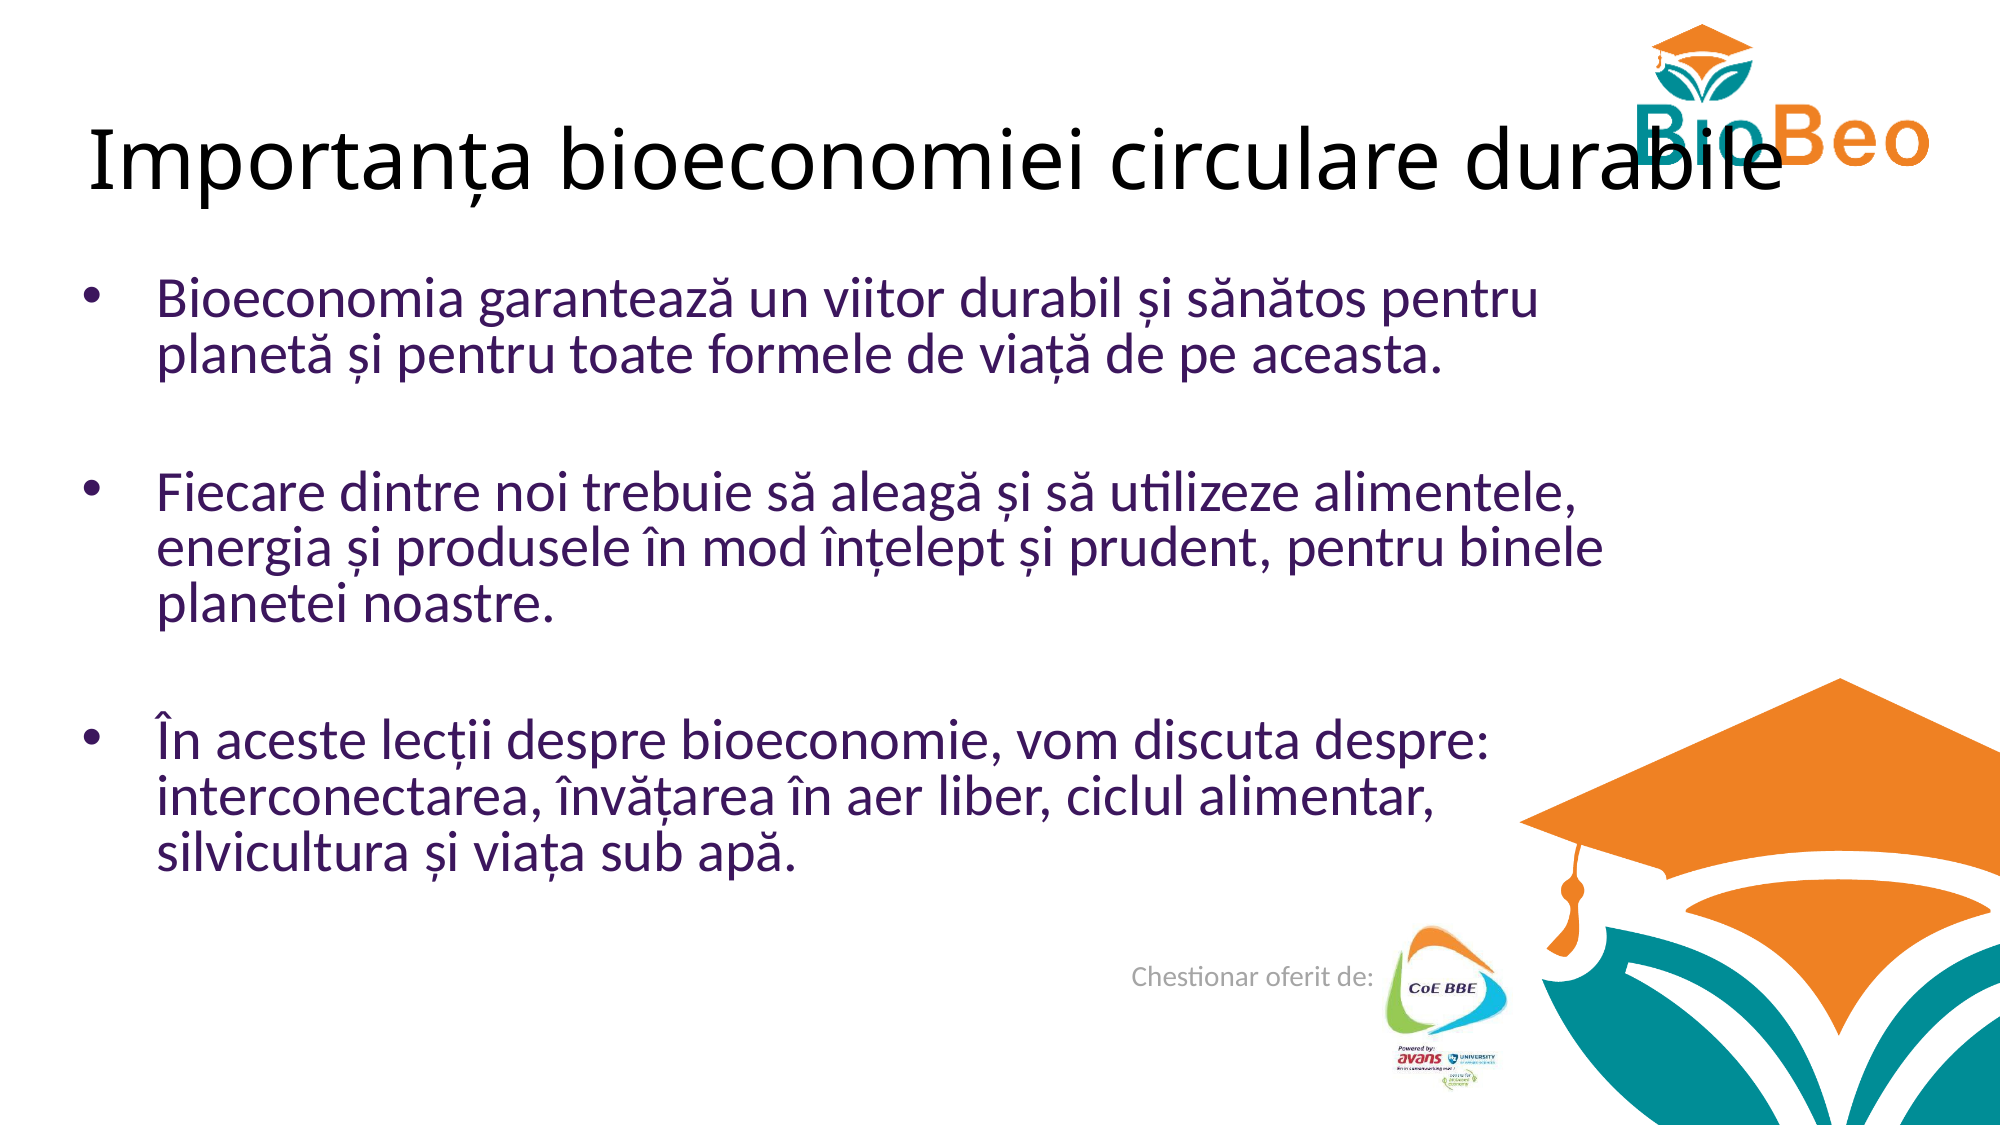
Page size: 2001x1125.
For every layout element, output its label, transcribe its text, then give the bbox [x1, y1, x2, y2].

picture [1635, 22, 1931, 168]
picture [1382, 618, 2000, 1125]
list Bioeconomia garantează un viitor durabil și sănătos pentru planetă și pentru toate formele de viață de pe aceasta. Fiecare dintre noi trebuie să aleagă și să utilizeze alimentele, energia și produsele în mod înțelept și prudent, pentru binele planetei noastre. În aceste lecții despre bioeconomie, vom discuta despre: interconectarea, învățarea în aer liber, ciclul alimentar, silvicultura și viața sub apă. Chestionar oferit de: [73, 265, 1617, 1093]
text_box Importanța bioeconomiei circulare durabile [81, 88, 1927, 237]
